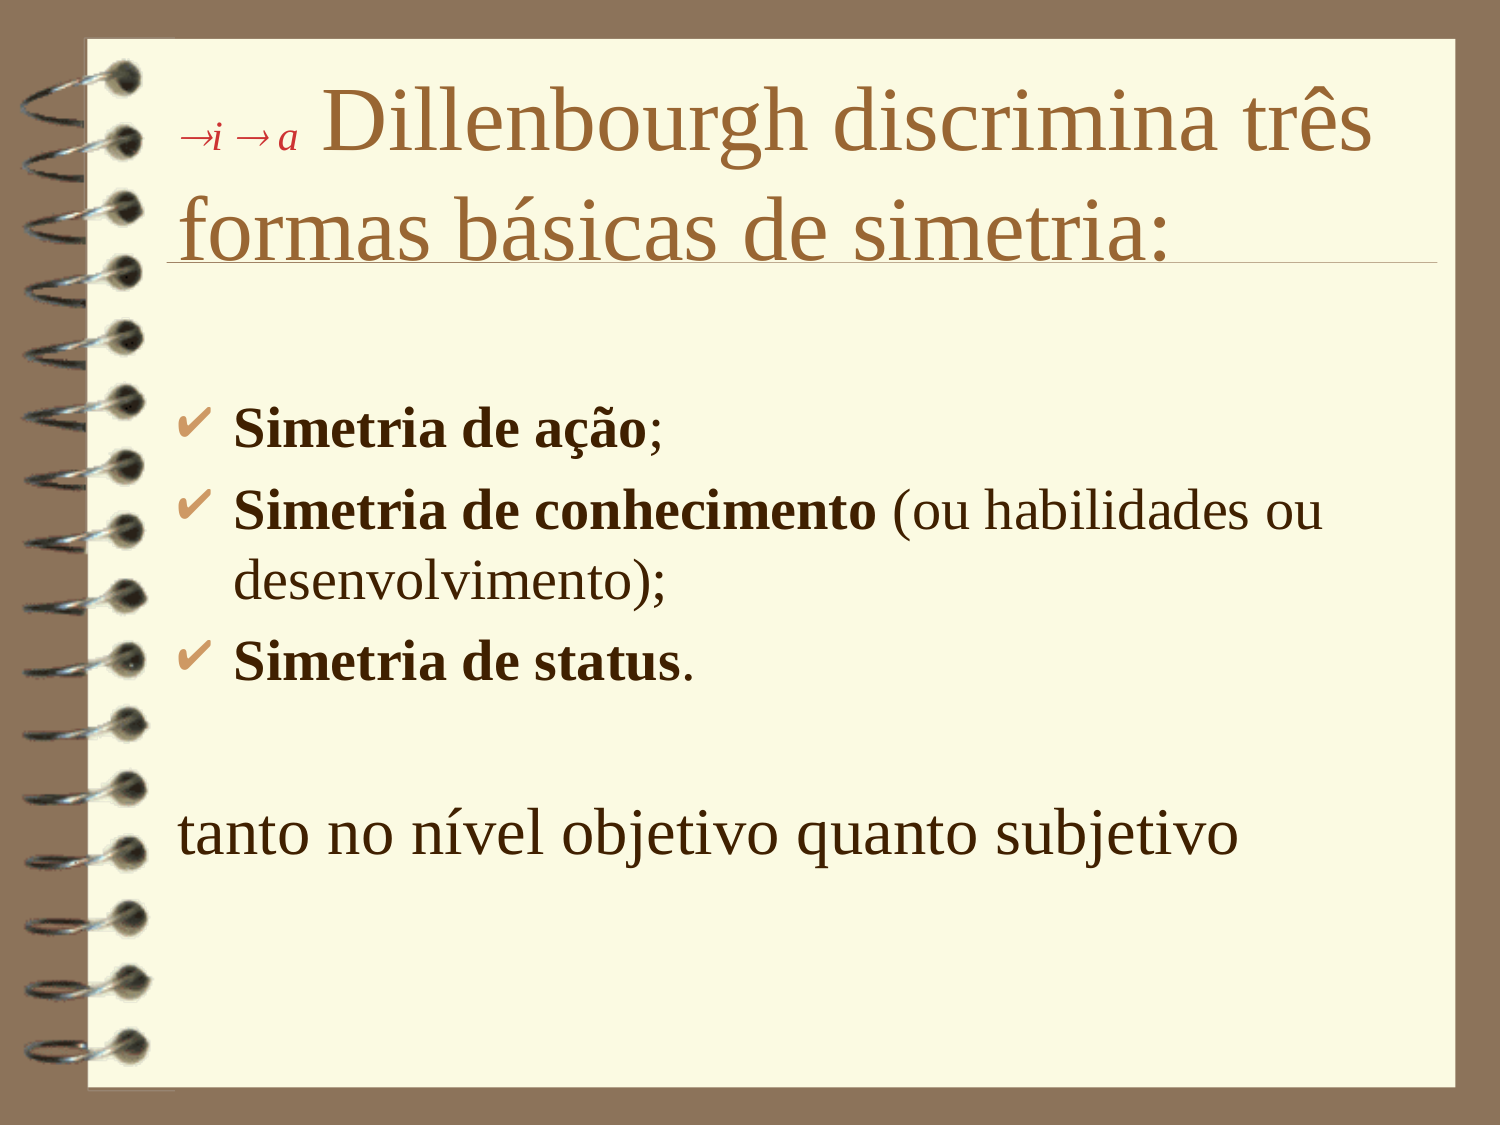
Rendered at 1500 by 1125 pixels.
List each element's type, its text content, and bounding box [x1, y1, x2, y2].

picture [0, 0, 175, 1125]
list Simetria de ação; Simetria de conhecimento (ou habilidades ou desenvolvimento); Simetria de status. tanto no nível objetivo quanto subjetivo [162, 299, 1438, 976]
title i  a Dillenbourgh discrimina três formas básicas de simetria: [162, 74, 1438, 263]
